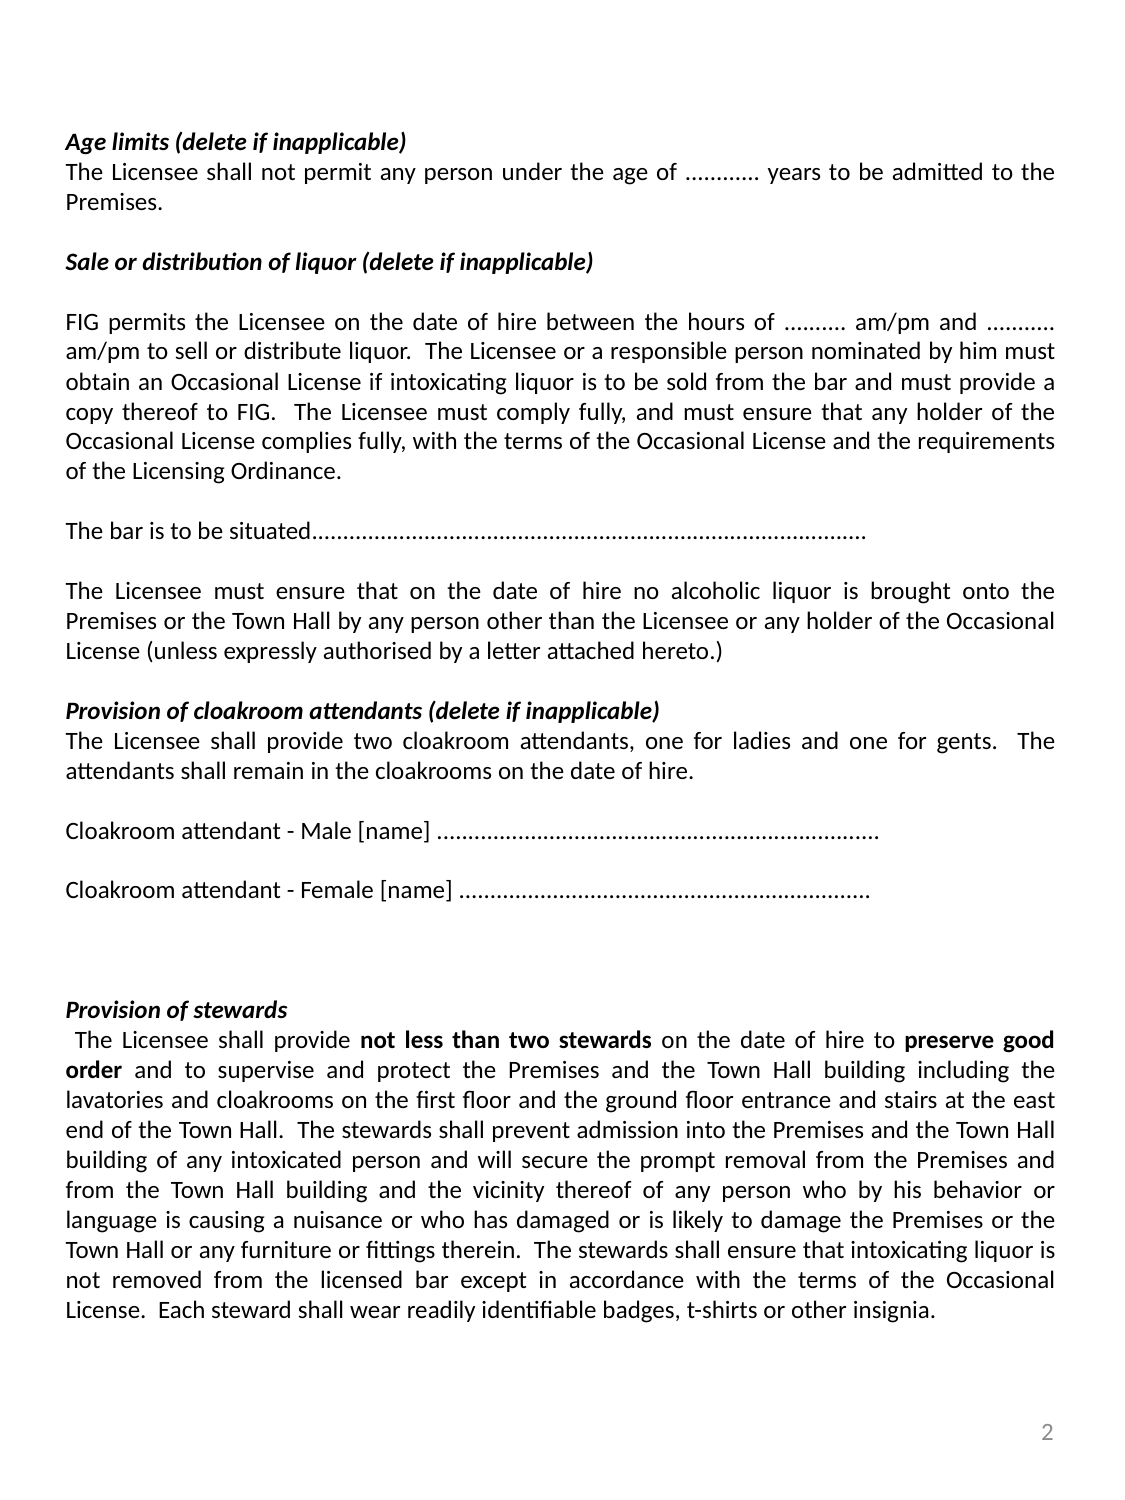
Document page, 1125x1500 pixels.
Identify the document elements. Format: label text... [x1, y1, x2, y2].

slide_number 2 [806, 1390, 1069, 1471]
text_box Age limits (delete if inapplicable) The Licensee shall not permit any person under the age of ............ years to be admitted to the Premises. Sale or distribution of liquor (delete if inapplicable) FIG permits the Licensee on the date of hire between the hours of .......... am/pm and ........... am/pm to sell or distribute liquor. The Licensee or a responsible person nominated by him must obtain an Occasional License if intoxicating liquor is to be sold from the bar and must provide a copy thereof to FIG. The Licensee must comply fully, and must ensure that any holder of the Occasional License complies fully, with the terms of the Occasional License and the requirements of the Licensing Ordinance. The bar is to be situated......................................................................................... The Licensee must ensure that on the date of hire no alcoholic liquor is brought onto the Premises or the Town Hall by any person other than the Licensee or any holder of the Occasional License (unless expressly authorised by a letter attached hereto.) Provision of cloakroom attendants (delete if inapplicable) The Licensee shall provide two cloakroom attendants, one for ladies and one for gents. The attendants shall remain in the cloakrooms on the date of hire. Cloakroom attendant - Male [name] ....................................................................... Cloakroom attendant - Female [name] .................................................................. Provision of stewards The Licensee shall provide not less than two stewards on the date of hire to preserve good order and to supervise and protect the Premises and the Town Hall building including the lavatories and cloakrooms on the first floor and the ground floor entrance and stairs at the east end of the Town Hall. The stewards shall prevent admission into the Premises and the Town Hall building of any intoxicated person and will secure the prompt removal from the Premises and from the Town Hall building and the vicinity thereof of any person who by his behavior or language is causing a nuisance or who has damaged or is likely to damage the Premises or the Town Hall or any furniture or fittings therein. The stewards shall ensure that intoxicating liquor is not removed from the licensed bar except in accordance with the terms of the Occasional License. Each steward shall wear readily identifiable badges, t-shirts or other insignia. [50, 117, 1071, 1436]
